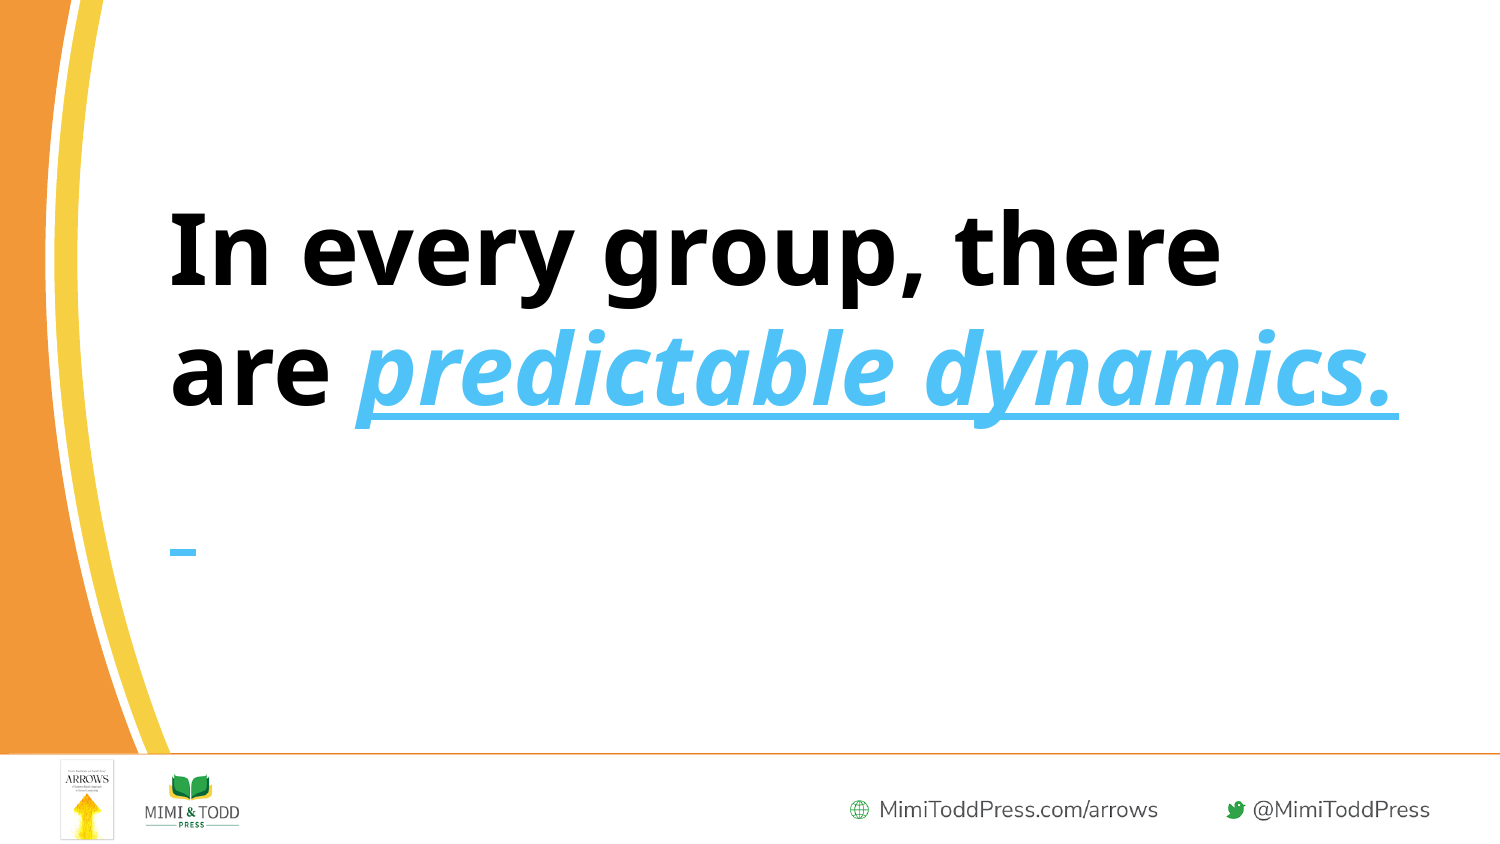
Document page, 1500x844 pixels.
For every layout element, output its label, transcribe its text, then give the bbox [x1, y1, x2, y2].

picture [0, 753, 1500, 844]
title In every group, there are predictable dynamics. [154, 298, 1425, 465]
